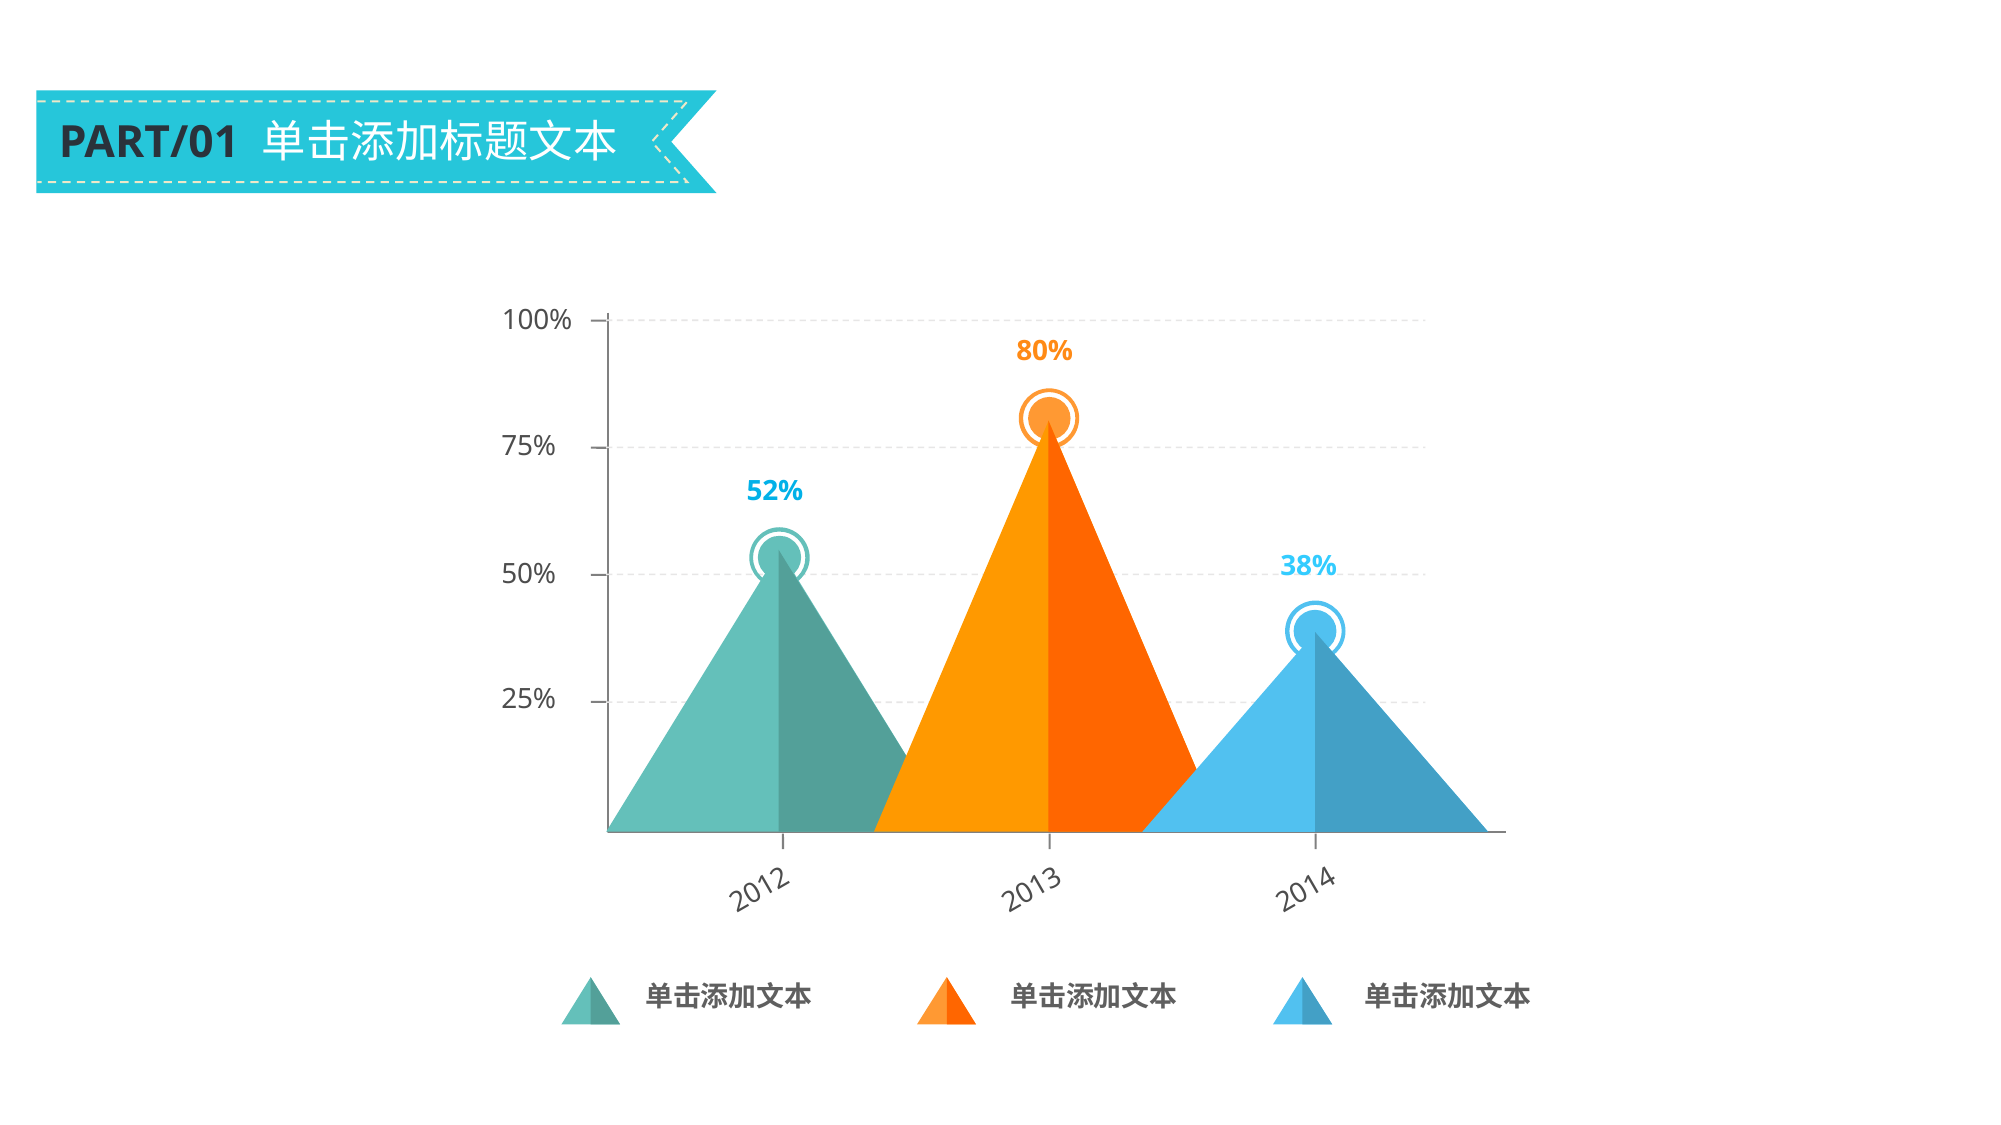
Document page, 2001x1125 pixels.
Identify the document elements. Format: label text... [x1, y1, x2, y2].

text_box 100% [487, 293, 588, 342]
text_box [916, 977, 976, 1025]
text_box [1272, 977, 1333, 1025]
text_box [749, 527, 810, 549]
text_box 单击添加文本 [630, 971, 827, 1020]
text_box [590, 312, 1506, 850]
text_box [36, 90, 717, 194]
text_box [873, 420, 1223, 832]
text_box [1142, 632, 1489, 832]
text_box 2012 [706, 850, 811, 933]
text_box 2013 [978, 850, 1083, 933]
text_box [1285, 600, 1346, 632]
text_box 25% [486, 673, 572, 722]
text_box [561, 977, 621, 1025]
text_box 2014 [1252, 850, 1358, 933]
text_box 75% [486, 420, 572, 469]
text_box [1018, 388, 1080, 420]
text_box 单击添加文本 [1349, 971, 1546, 1020]
text_box 单击添加文本 [995, 971, 1193, 1020]
text_box 50% [486, 548, 572, 597]
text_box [606, 549, 873, 832]
